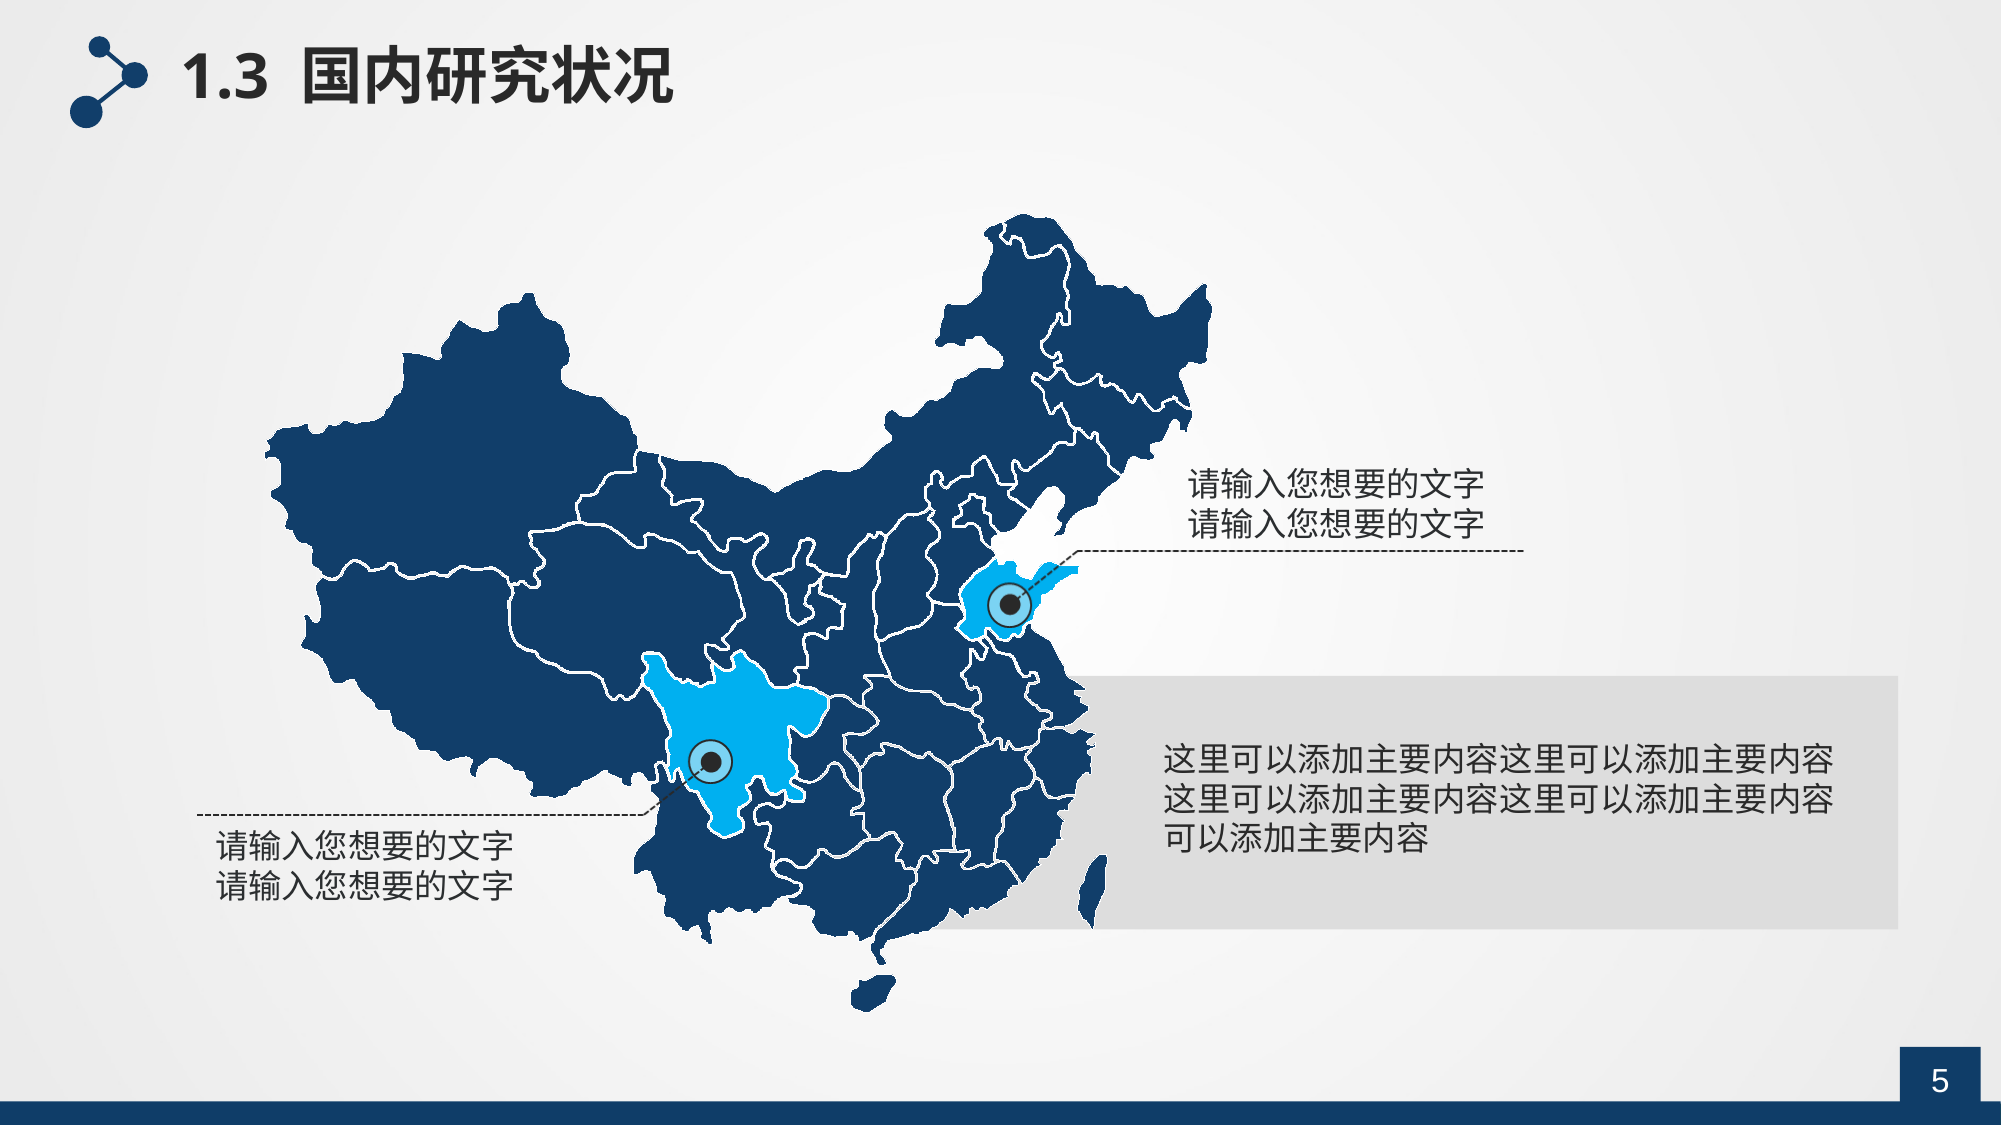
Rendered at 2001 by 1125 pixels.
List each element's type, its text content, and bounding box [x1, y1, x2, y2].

text_box [1077, 854, 1108, 930]
text_box [844, 676, 988, 767]
text_box [874, 508, 939, 640]
text_box [870, 850, 1019, 966]
text_box 请输入您想要的文字 请输入您想要的文字 [200, 818, 563, 913]
text_box [850, 974, 897, 1013]
text_box [774, 833, 916, 942]
text_box [70, 36, 148, 129]
text_box [300, 561, 670, 739]
text_box [770, 539, 823, 624]
text_box [852, 744, 955, 869]
text_box 这里可以添加主要内容这里可以添加主要内容这里可以添加主要内容这里可以添加主要内容可以添加主要内容 [1148, 730, 1851, 865]
text_box [1009, 429, 1122, 537]
text_box [926, 457, 1028, 607]
text_box [510, 523, 744, 699]
text_box [795, 533, 890, 706]
text_box [1033, 369, 1193, 475]
text_box [954, 495, 999, 548]
text_box [660, 222, 1075, 579]
text_box [958, 566, 987, 640]
text_box 1.3 国内研究状况 [165, 28, 691, 119]
text_box [577, 450, 844, 687]
text_box [995, 779, 1075, 884]
text_box [643, 651, 828, 837]
text_box [945, 739, 1034, 869]
text_box [879, 602, 986, 709]
text_box [991, 629, 1023, 640]
text_box [755, 764, 870, 867]
picture [0, 0, 2001, 1101]
text_box [1001, 213, 1213, 411]
text_box [264, 292, 640, 587]
text_box [931, 675, 1899, 930]
text_box [986, 629, 1090, 729]
text_box [962, 637, 1051, 749]
text_box 请输入您想要的文字 请输入您想要的文字 [1172, 455, 1534, 550]
text_box [1026, 728, 1096, 798]
text_box [789, 696, 877, 791]
text_box [633, 777, 801, 945]
